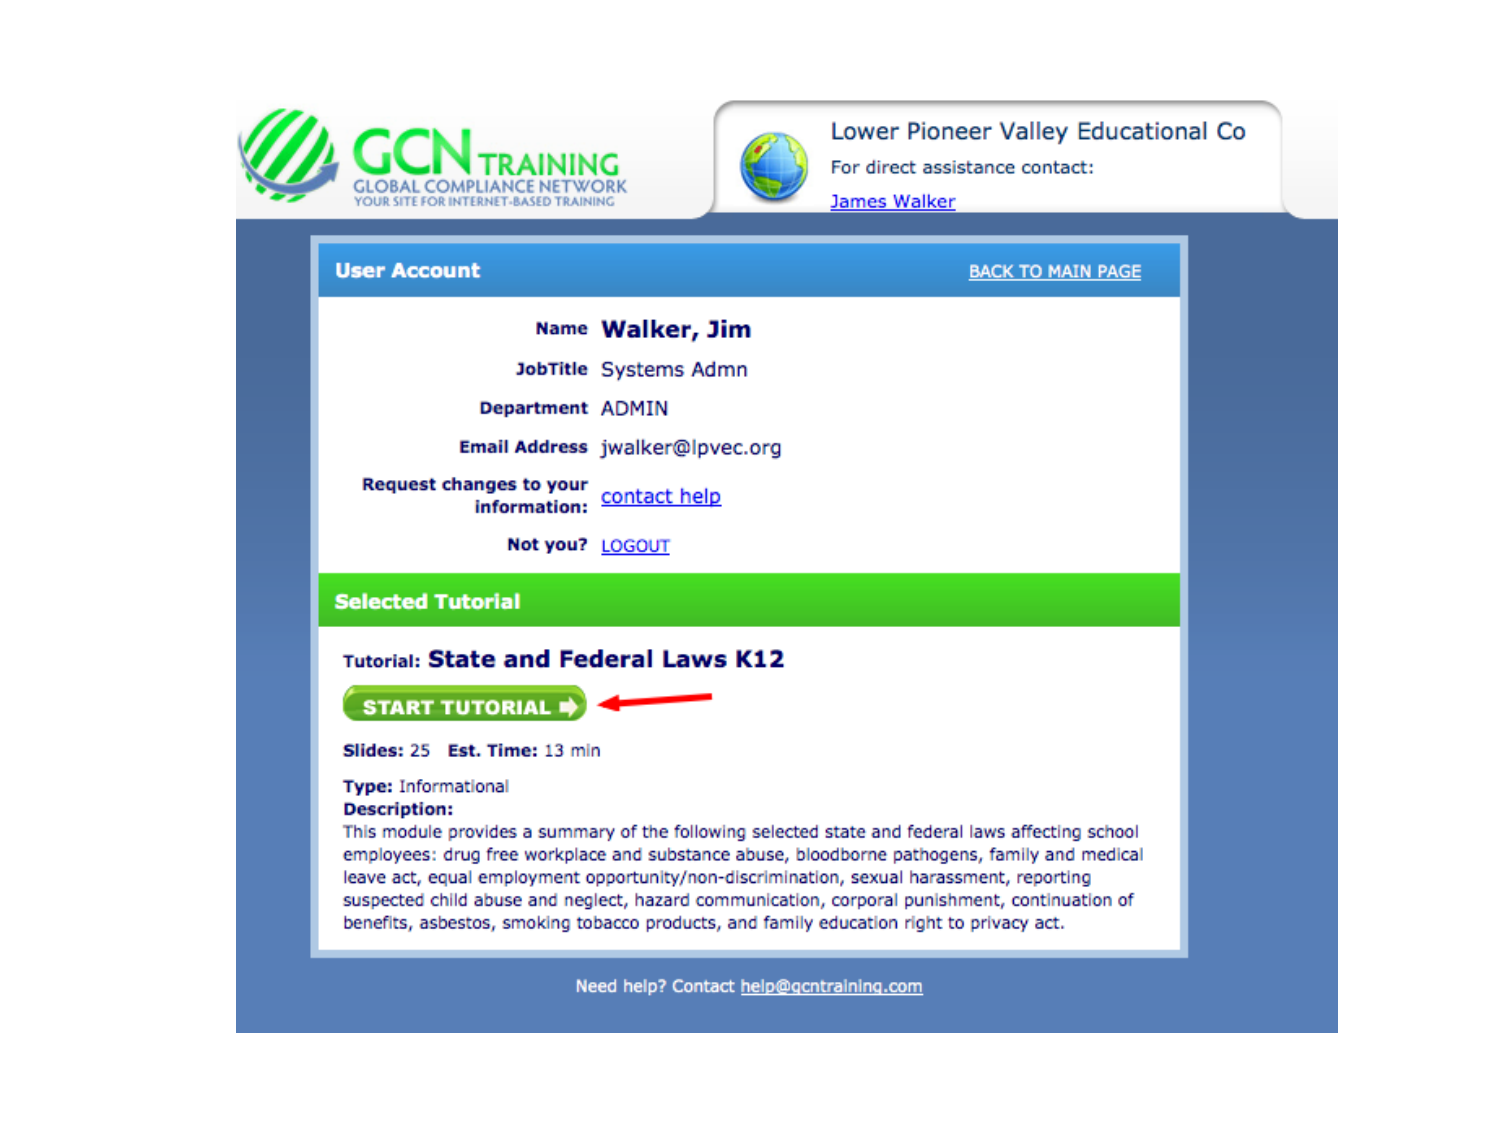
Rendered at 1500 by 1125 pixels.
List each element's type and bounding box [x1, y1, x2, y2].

picture [236, 77, 1338, 1034]
